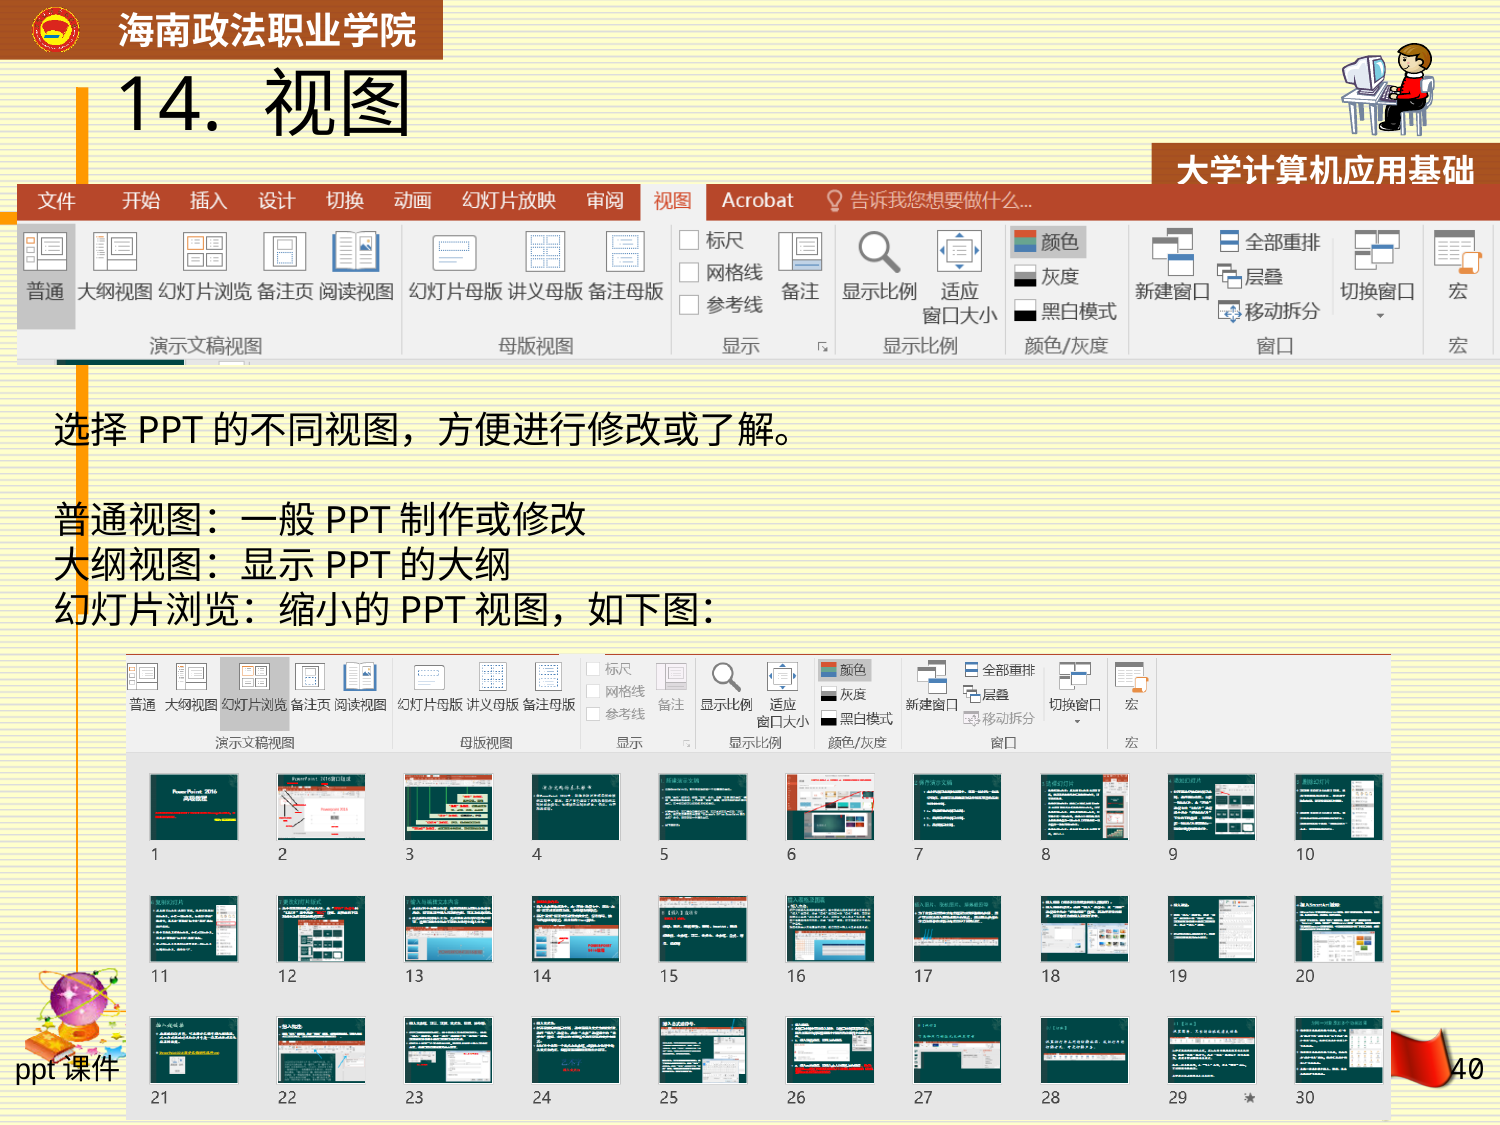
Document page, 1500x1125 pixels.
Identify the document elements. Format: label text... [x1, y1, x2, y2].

footer ppt课件. [0, 1042, 126, 1103]
text_box 14. 视图 [100, 48, 668, 153]
text_box 选择PPT的不同视图，方便进行修改或了解。 普通视图：一般PPT制作或修改 大纲视图：显示PPT的大纲 幻灯片浏览：缩小的PPT视图，如下图： [38, 398, 828, 639]
picture [0, 0, 1500, 1125]
slide_number 40 [1391, 1042, 1500, 1103]
picture [24, 1, 86, 57]
